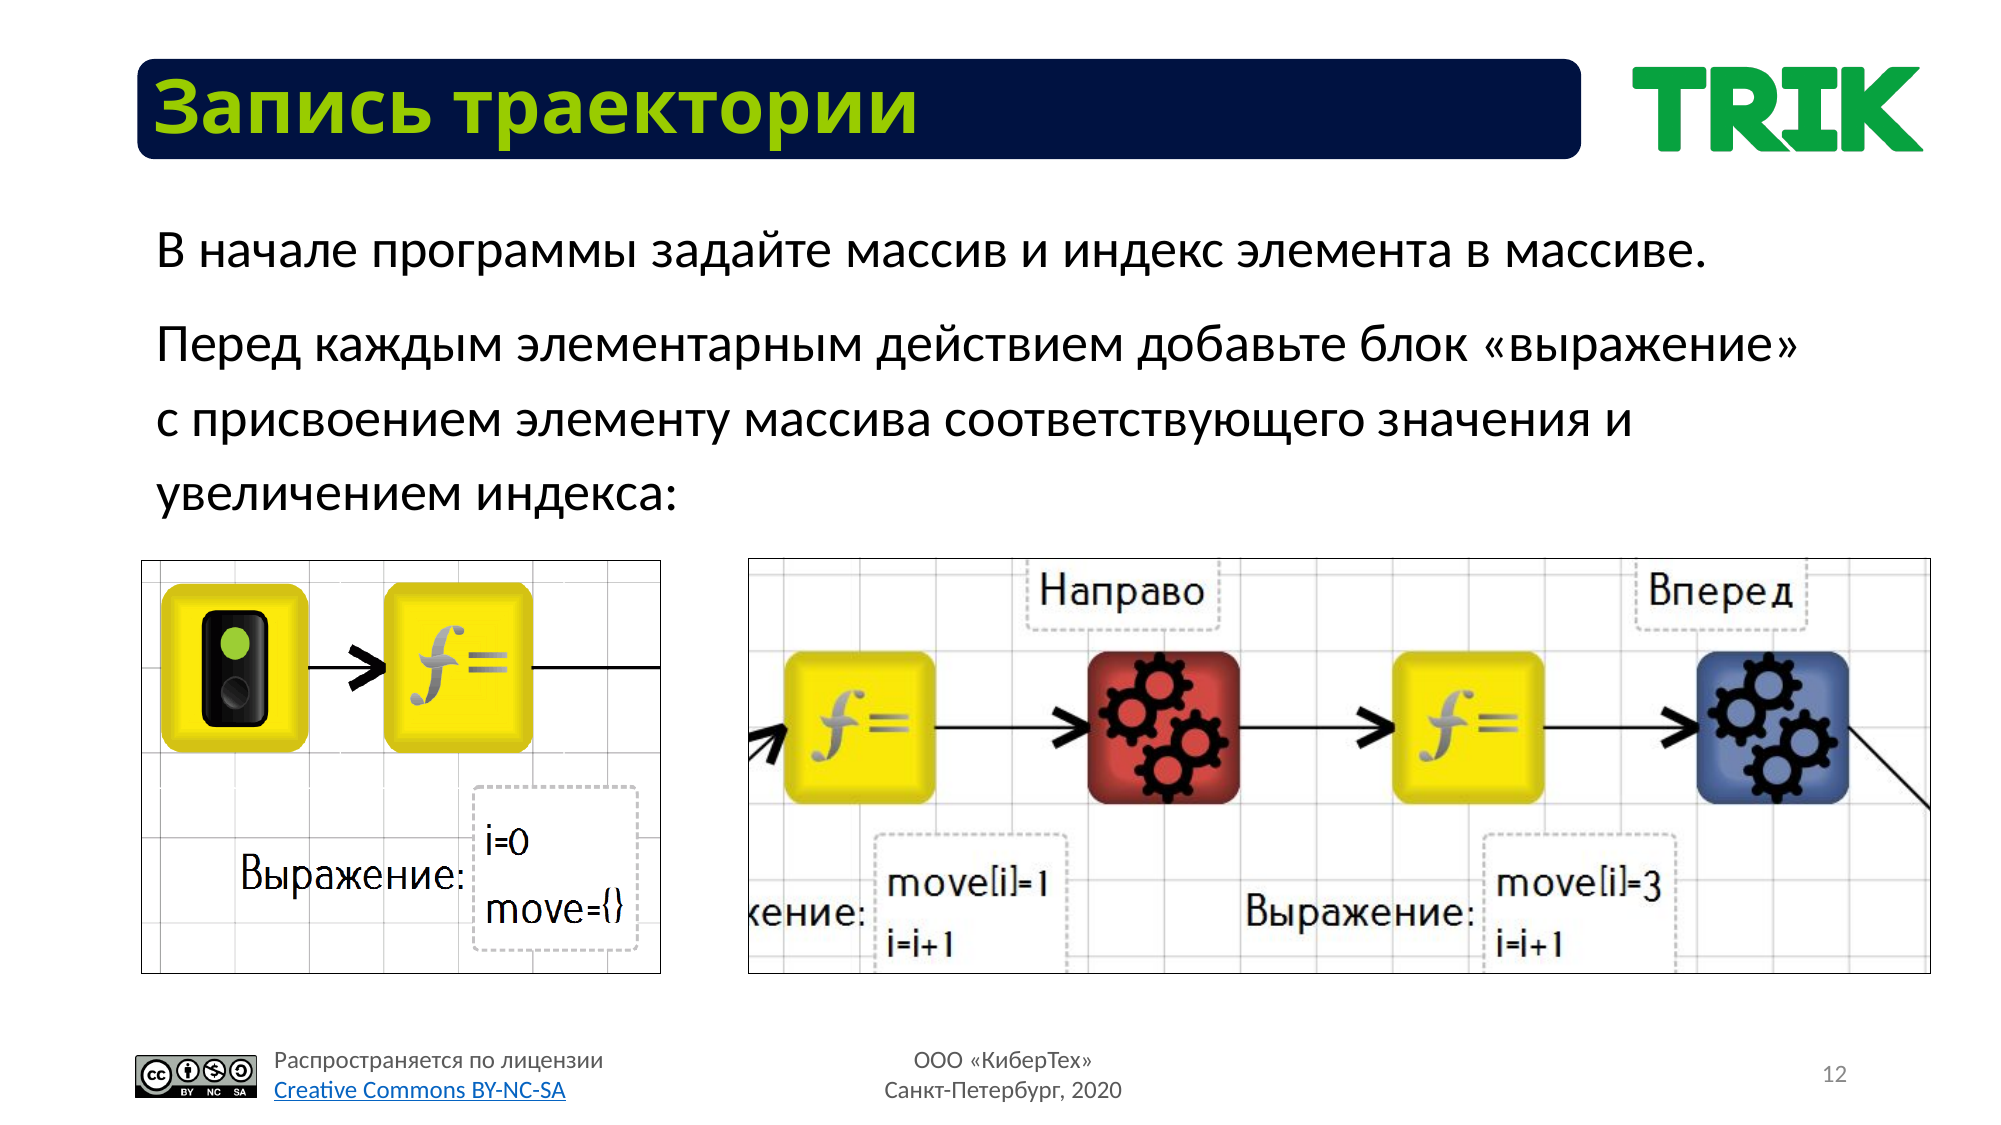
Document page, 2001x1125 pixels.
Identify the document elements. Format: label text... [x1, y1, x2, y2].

picture [135, 1055, 257, 1098]
picture [141, 559, 661, 974]
picture [748, 557, 1931, 974]
text_box Запись траектории [137, 61, 1582, 162]
picture [1631, 64, 1924, 154]
text_box В начале программы задайте массив и индекс элемента в массиве. Перед каждым элементарным действием добавьте блок «выражение» с присвоением элементу массива соответствующего значения и увеличением индекса: [141, 188, 1831, 532]
text_box 12 [1412, 1042, 1863, 1103]
